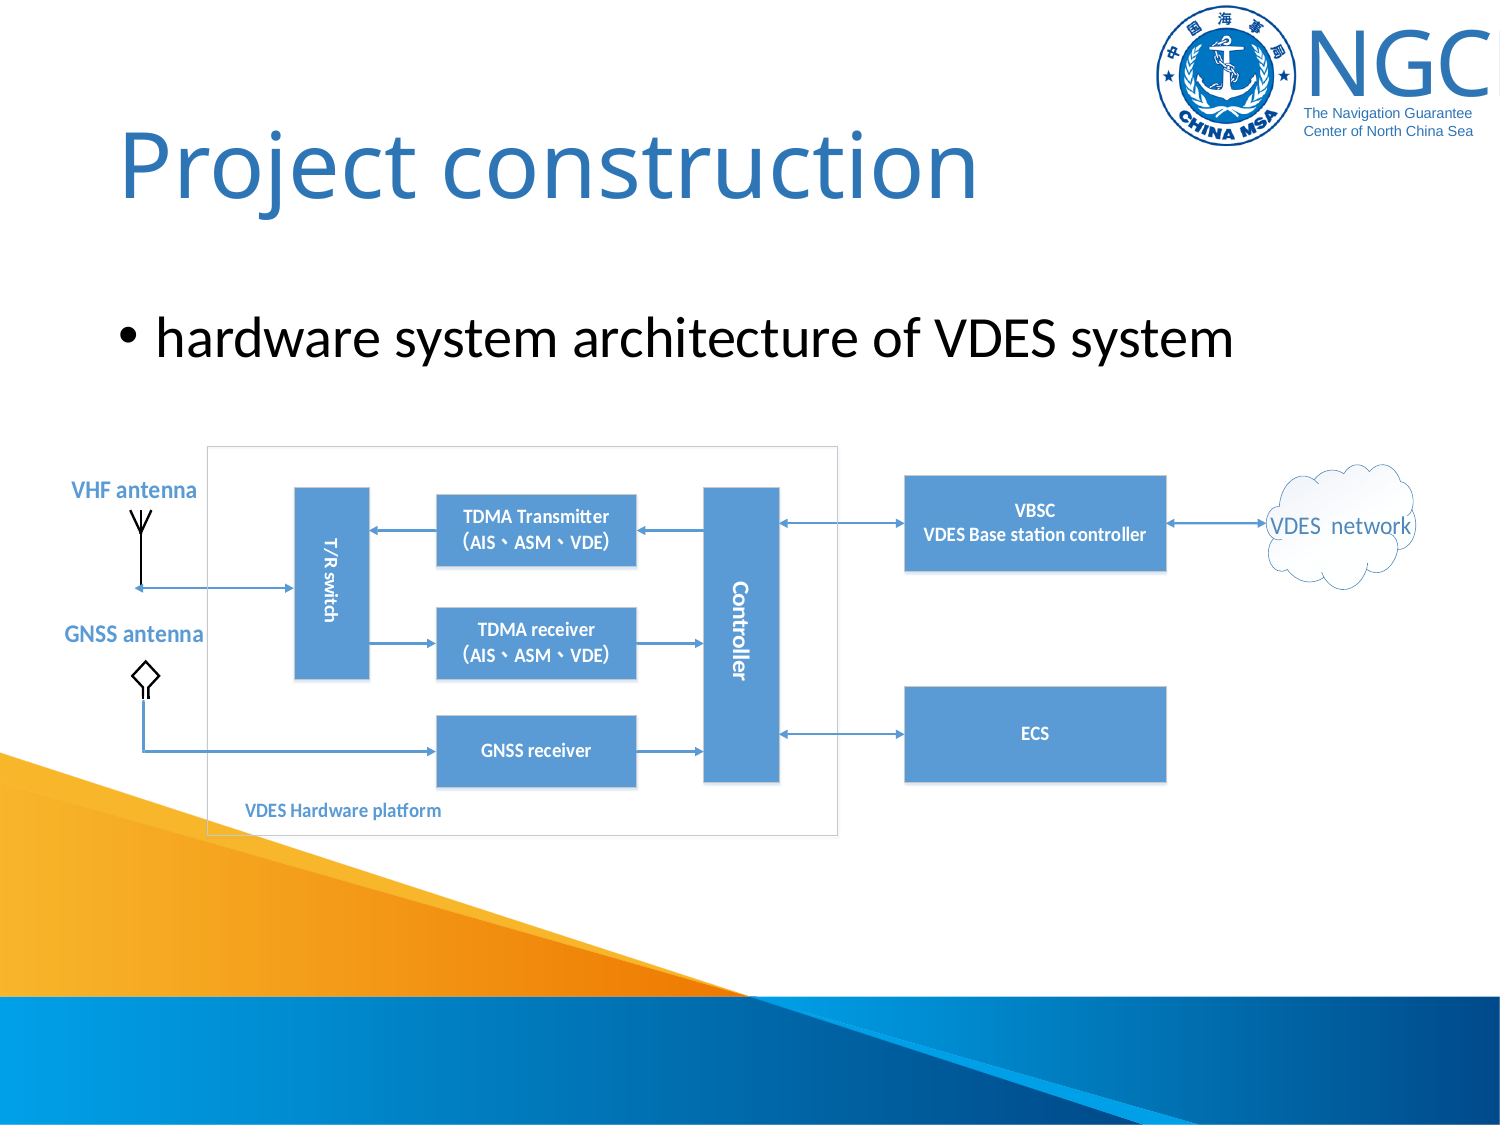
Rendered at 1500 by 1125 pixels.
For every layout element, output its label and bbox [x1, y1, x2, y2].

text_box [1111, 0, 1500, 157]
picture [0, 0, 1500, 1125]
